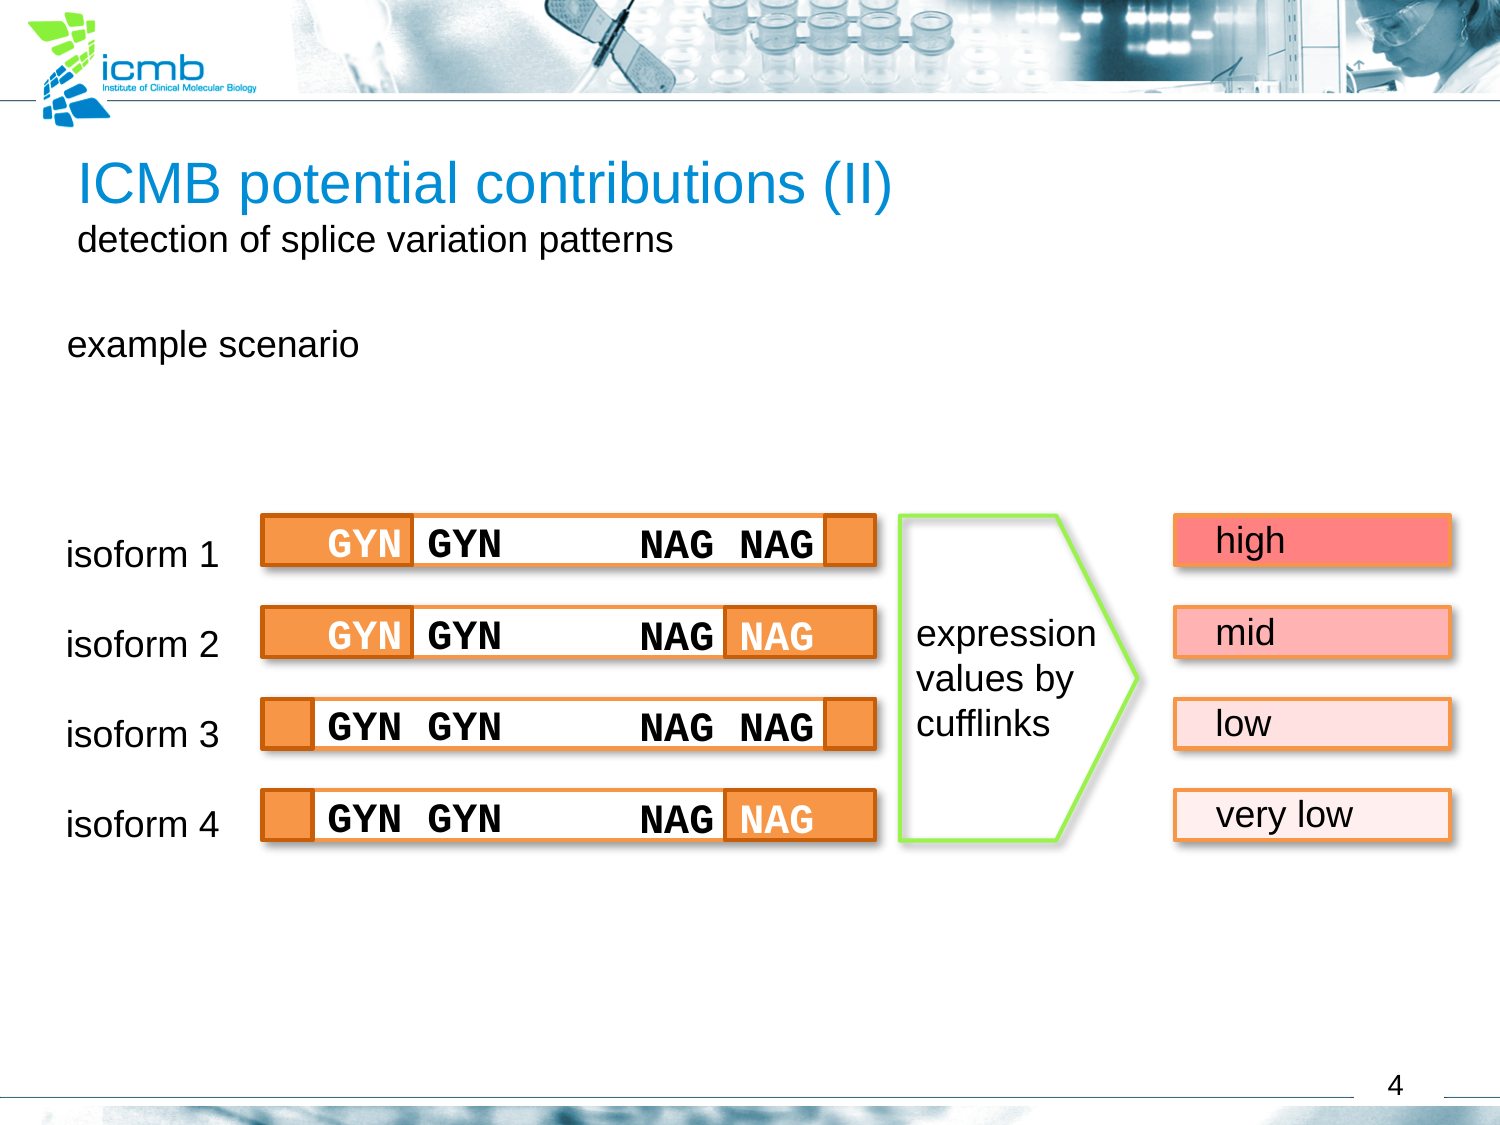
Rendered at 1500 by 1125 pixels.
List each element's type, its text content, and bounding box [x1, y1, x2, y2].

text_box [1174, 508, 1451, 844]
text_box example scenario [52, 312, 375, 373]
picture [0, 0, 1500, 1125]
text_box ICMB potential contributions (II) detection of splice variation patterns [62, 137, 911, 268]
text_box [49, 477, 876, 857]
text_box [899, 515, 1138, 841]
